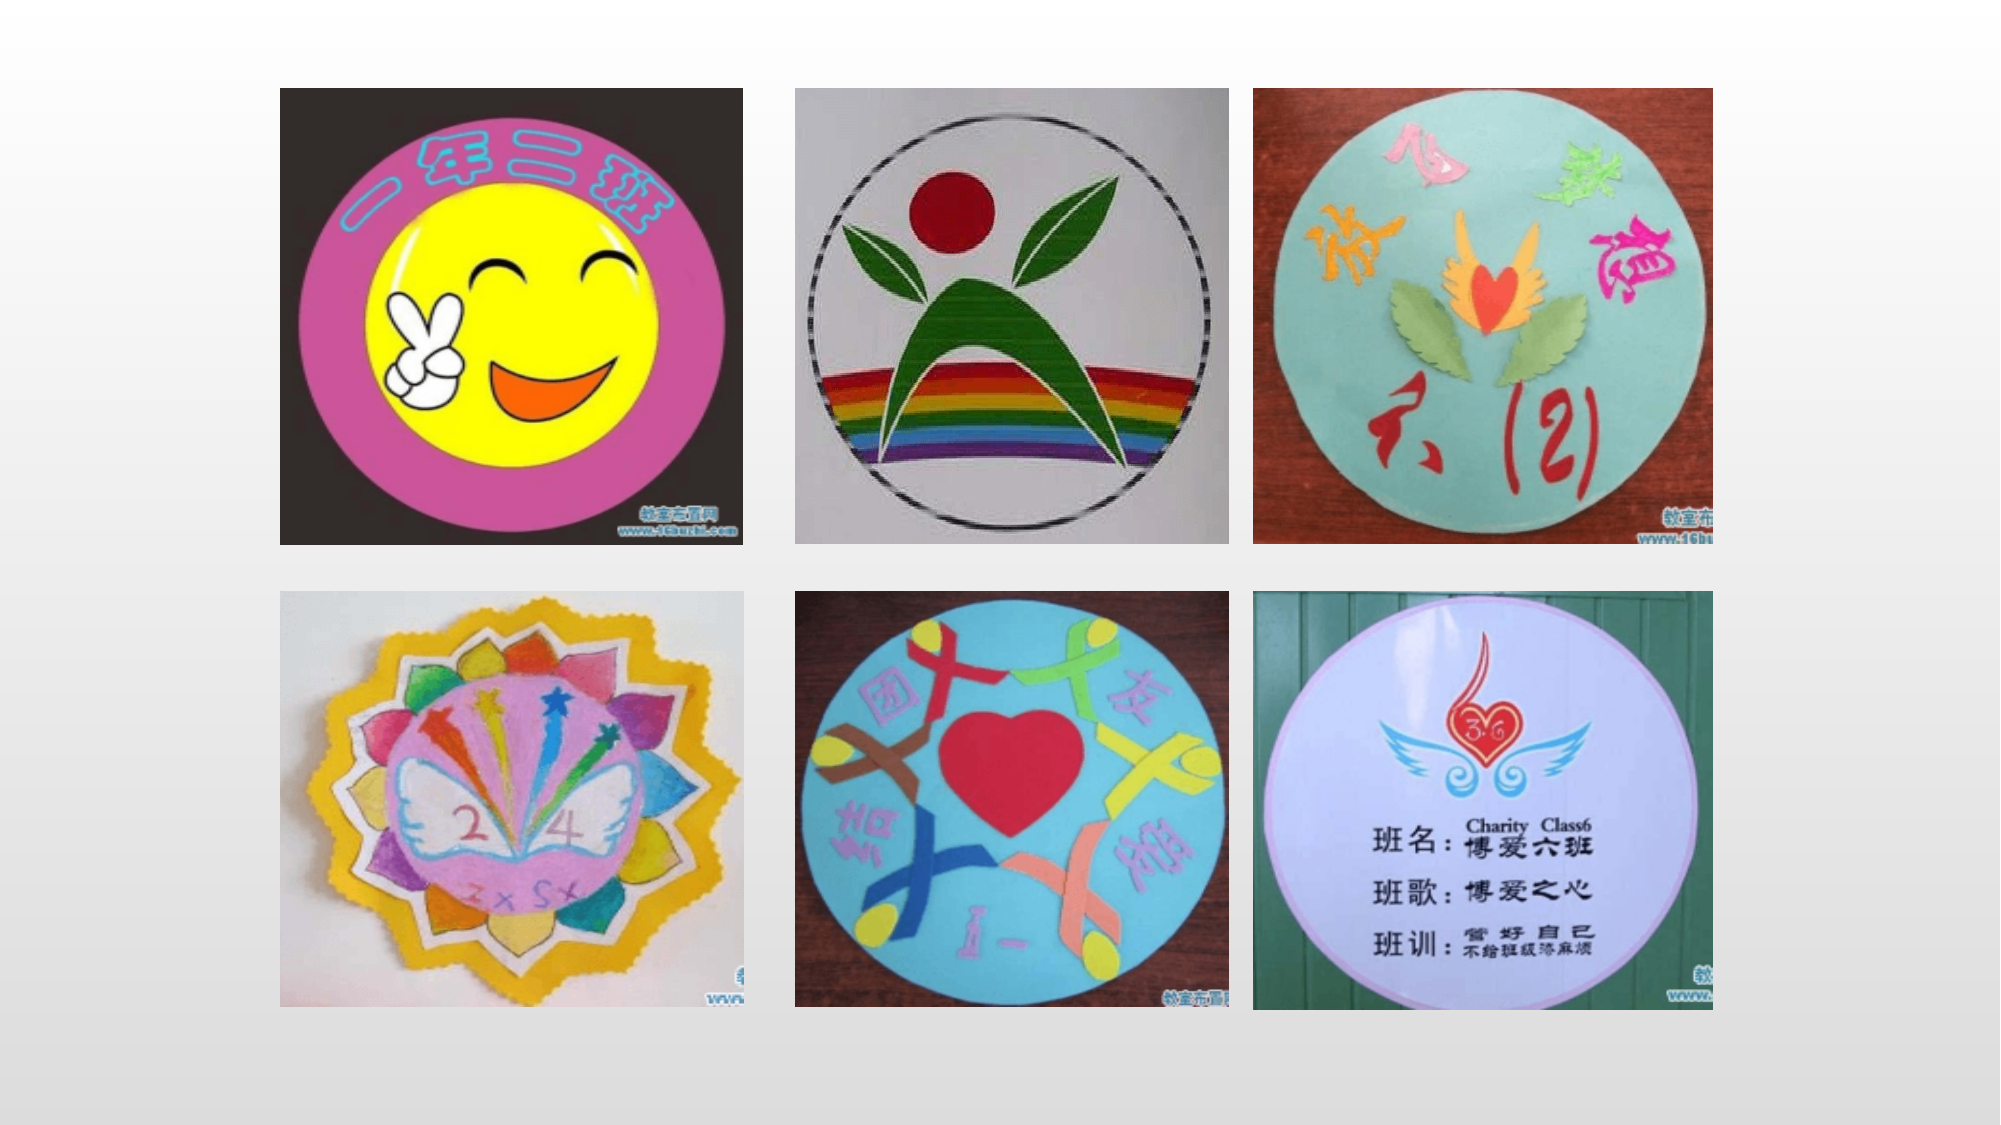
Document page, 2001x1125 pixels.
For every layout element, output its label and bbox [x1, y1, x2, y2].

picture [1253, 591, 1713, 1010]
picture [794, 88, 1229, 545]
picture [1253, 88, 1713, 544]
picture [794, 591, 1229, 1007]
picture [280, 591, 744, 1007]
picture [280, 88, 744, 545]
